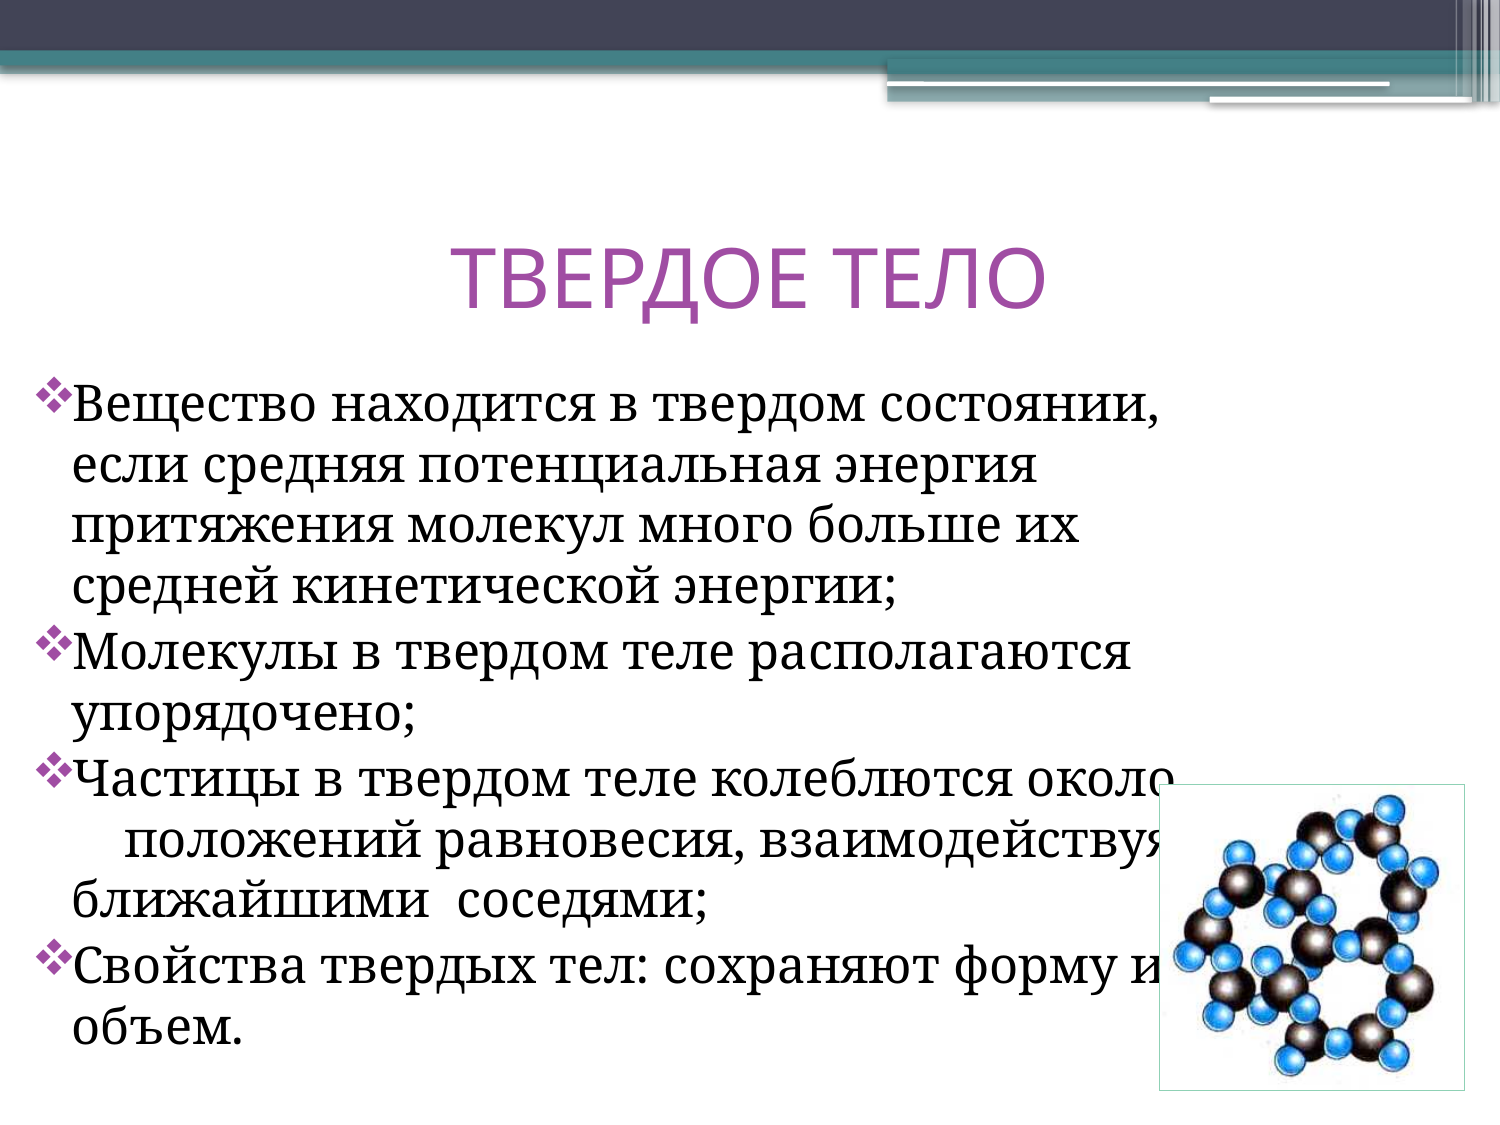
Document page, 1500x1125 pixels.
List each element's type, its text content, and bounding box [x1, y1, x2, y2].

picture [1159, 784, 1464, 1091]
list Вещество находится в твердом состоянии, если средняя потенциальная энергия притяжения молекул много больше их средней кинетической энергии; Молекулы в твердом теле располагаются упорядочено; Частицы в твердом теле колеблются около положений равновесия, взаимодействуя с ближайшими соседями; Свойства твердых тел: сохраняют форму и объем. [0, 363, 1266, 1073]
title ТВЕРДОЕ ТЕЛО [75, 187, 1425, 363]
